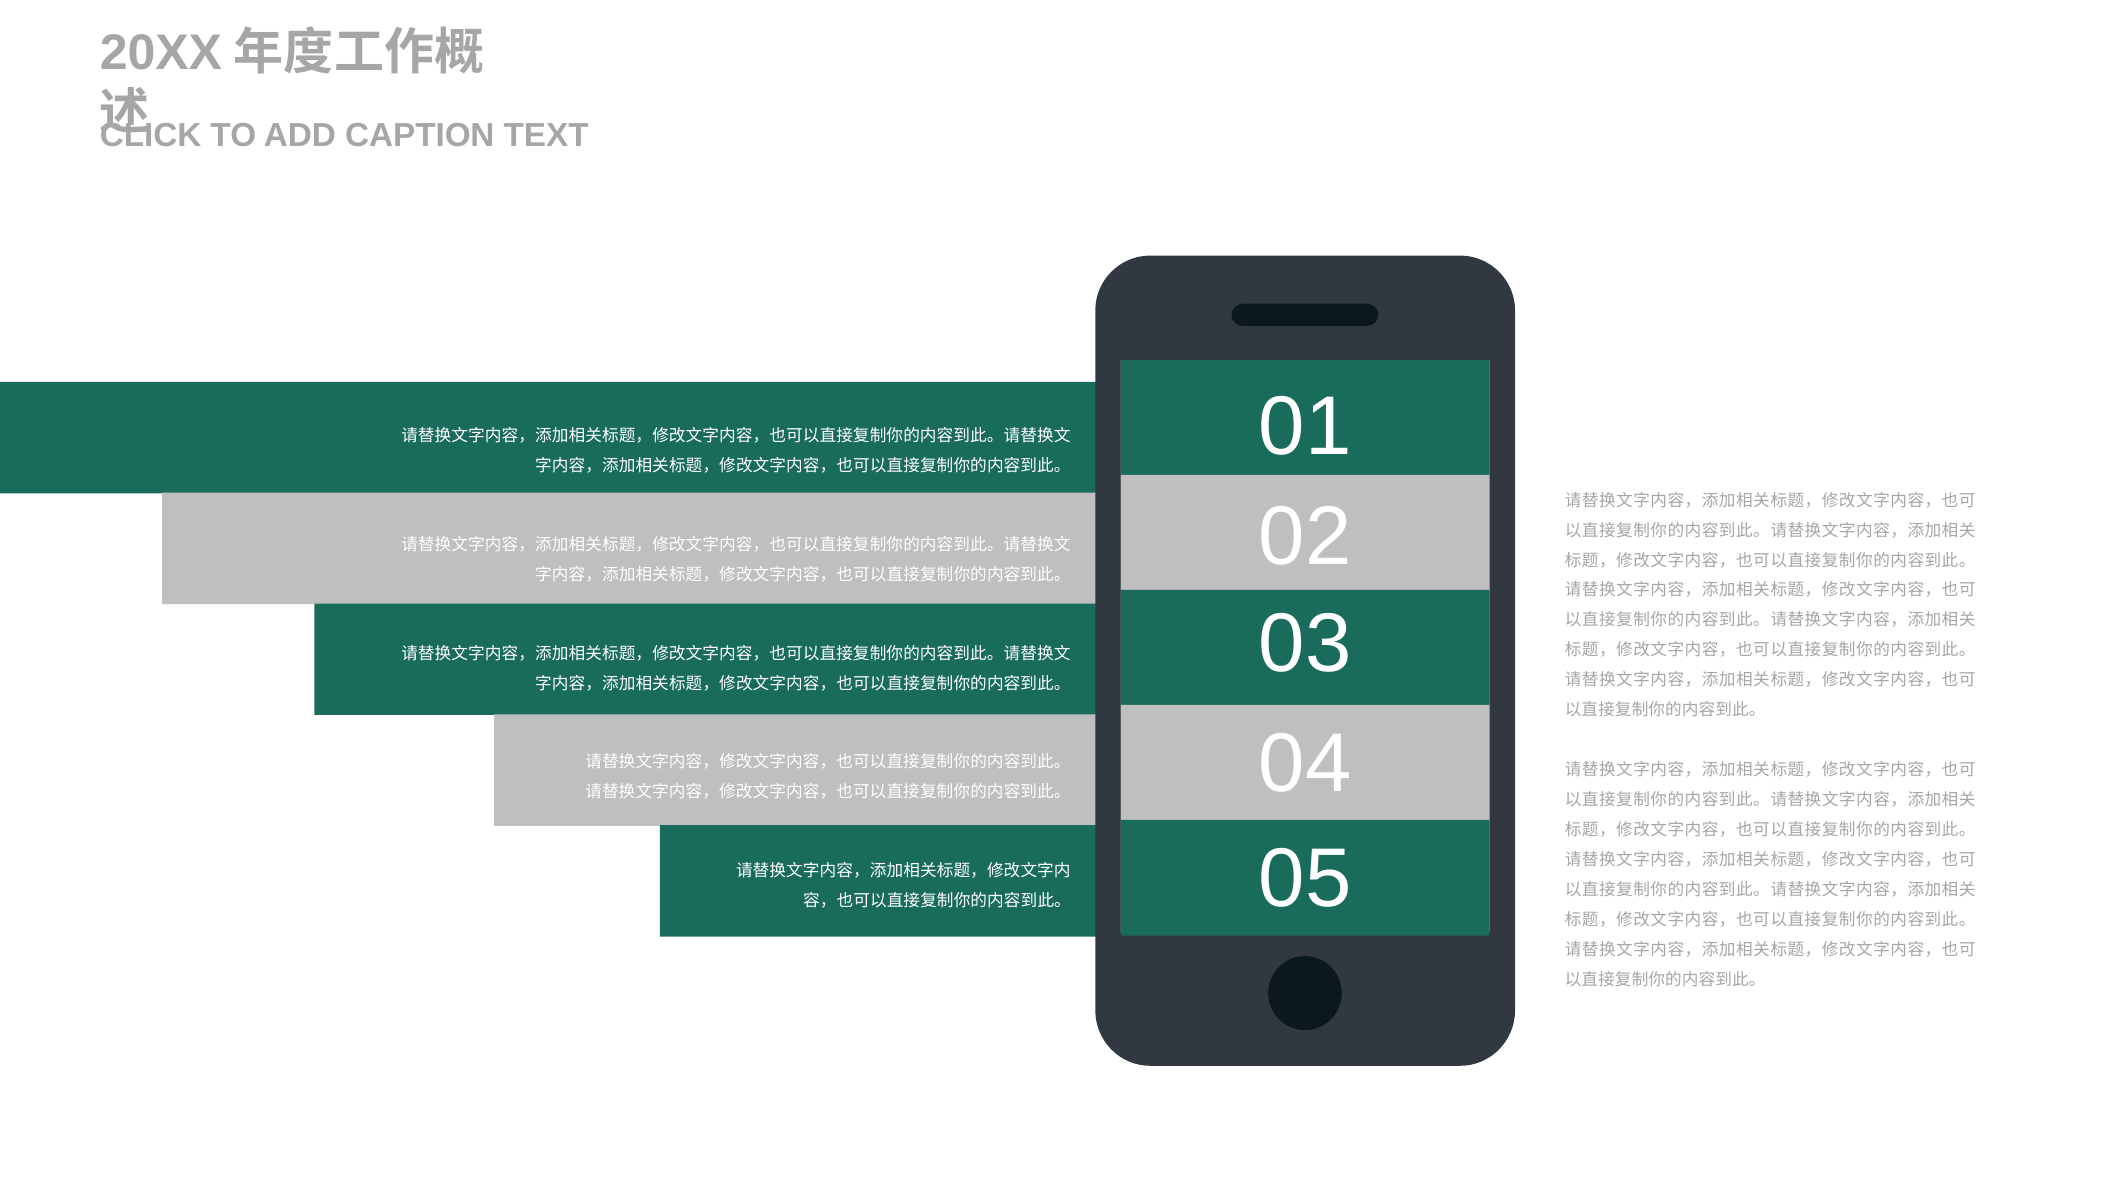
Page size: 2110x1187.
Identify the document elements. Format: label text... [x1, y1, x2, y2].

text_box 请替换文字内容，添加相关标题，修改文字内容，也可以直接复制你的内容到此。请替换文字内容，添加相关标题，修改文字内容，也可以直接复制你的内容到此。 [399, 632, 1072, 693]
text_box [1120, 360, 1490, 936]
text_box 请替换文字内容，添加相关标题，修改文字内容，也可以直接复制你的内容到此。请替换文字内容，添加相关标题，修改文字内容，也可以直接复制你的内容到此。请替换文字内容，添加相关标题，修改文字内容，也可以直接复制你的内容到此。请替换文字内容，添加相关标题，修改文字内容，也可以直接复制你的内容到此。请替换文字内容，添加相关标题，修改文字内容，也可以直接复制你的内容到此。 请替换文字内容，添加相关标题，修改文字内容，也可以直接复制你的内容到此。请替换文字内容，添加相关标题，修改文字内容，也可以直接复制你的内容到此。请替换文字内容，添加相关标题，修改文字内容，也可以直接复制你的内容到此。请替换文字内容，添加相关标题，修改文字内容，也可以直接复制你的内容到此。请替换文字内容，添加相关标题，修改文字内容，也可以直接复制你的内容到此。 [1564, 479, 1976, 989]
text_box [1095, 255, 1516, 1066]
text_box 请替换文字内容，添加相关标题，修改文字内容，也可以直接复制你的内容到此。请替换文字内容，添加相关标题，修改文字内容，也可以直接复制你的内容到此。 [399, 414, 1072, 475]
text_box [659, 824, 1095, 938]
text_box [161, 492, 1095, 605]
text_box 请替换文字内容，添加相关标题，修改文字内容，也可以直接复制你的内容到此。请替换文字内容，添加相关标题，修改文字内容，也可以直接复制你的内容到此。 [399, 523, 1072, 584]
text_box CLICK TO ADD CAPTION TEXT [99, 113, 629, 154]
text_box 请替换文字内容，添加相关标题，修改文字内容，也可以直接复制你的内容到此。 [731, 850, 1072, 911]
text_box 请替换文字内容，修改文字内容，也可以直接复制你的内容到此。请替换文字内容，修改文字内容，也可以直接复制你的内容到此。 [572, 741, 1072, 802]
text_box [493, 713, 1095, 827]
text_box [313, 603, 1095, 716]
text_box [0, 381, 1095, 494]
text_box 20XX年度工作概述 [99, 19, 534, 113]
